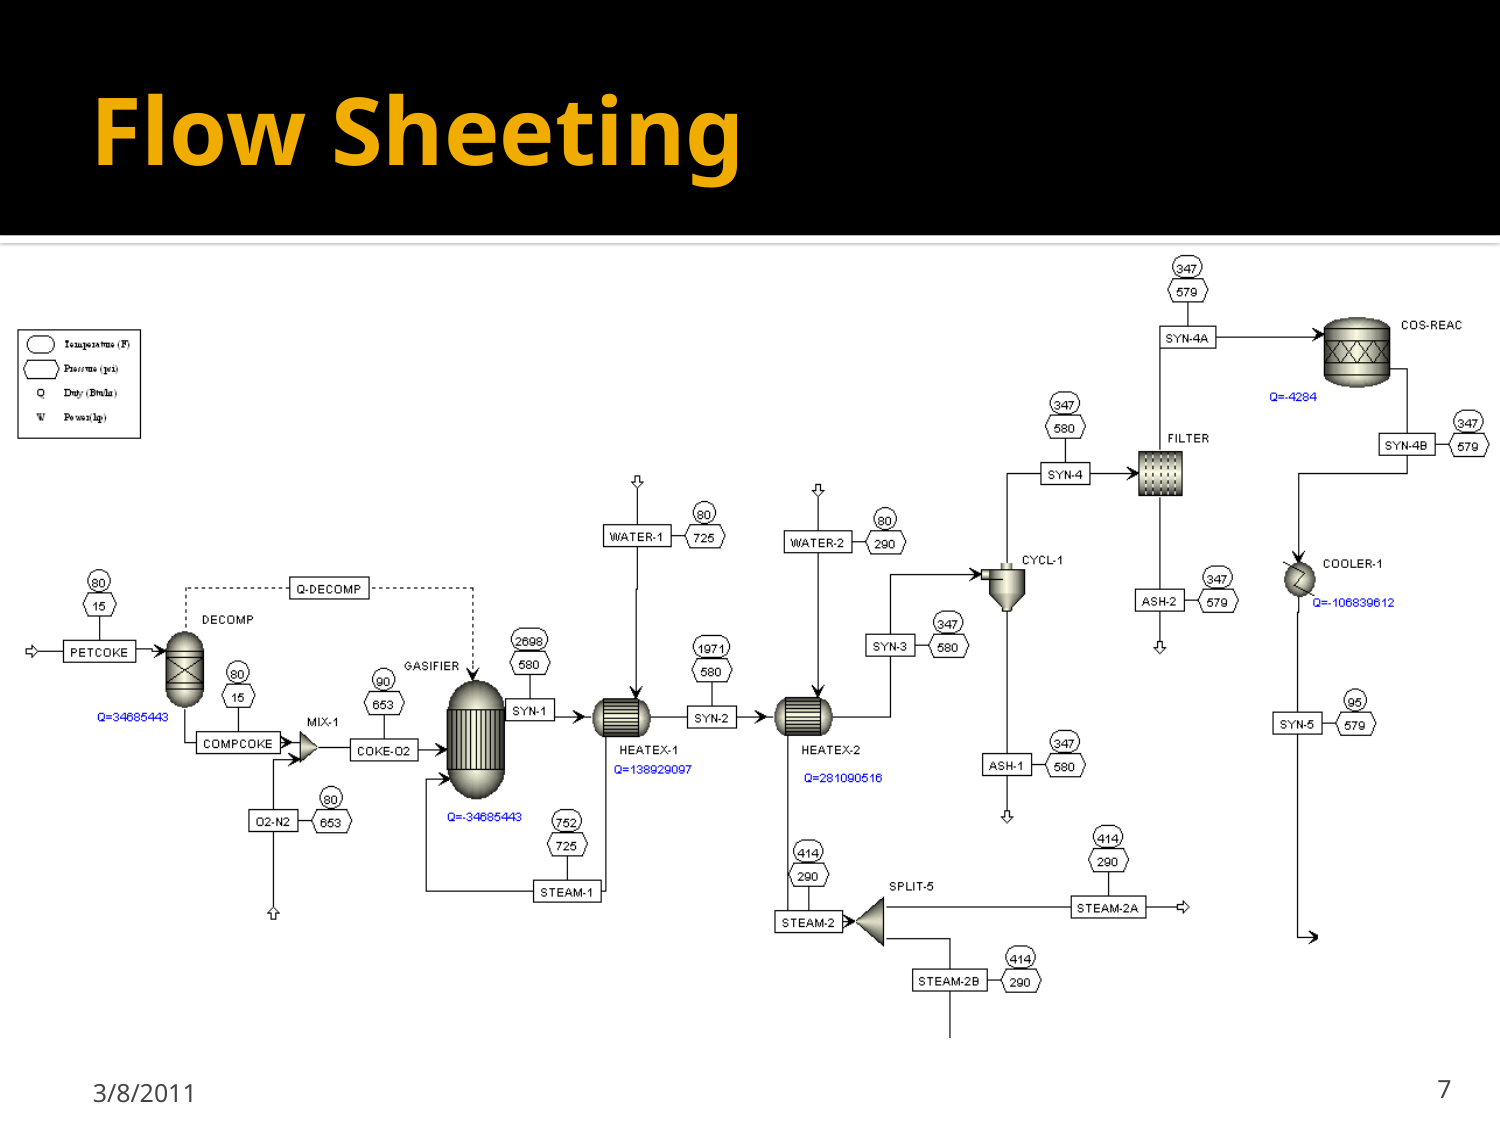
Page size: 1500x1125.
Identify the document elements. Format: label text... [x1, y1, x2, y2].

title Flow Sheeting [75, 25, 1425, 231]
slide_number 7 [1345, 1062, 1467, 1108]
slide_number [75, 1062, 425, 1108]
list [0, 249, 1500, 1038]
